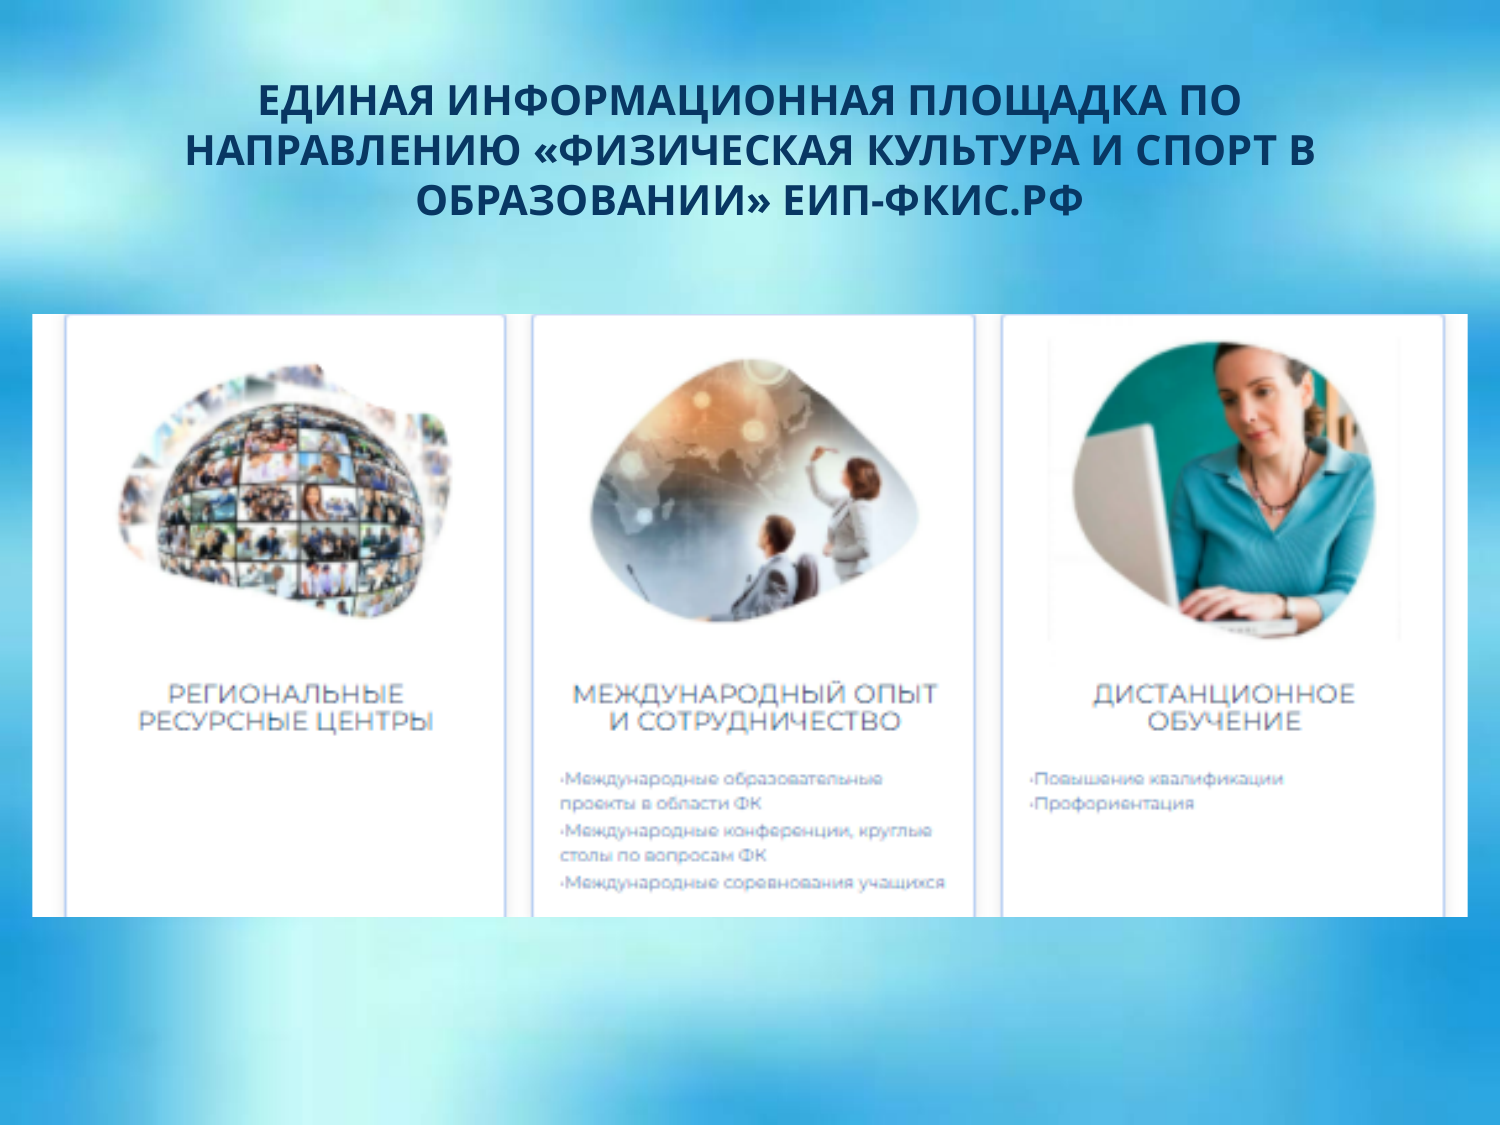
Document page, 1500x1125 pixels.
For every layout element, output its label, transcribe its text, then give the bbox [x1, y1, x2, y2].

picture [0, 0, 1500, 1125]
title ЕДИНАЯ ИНФОРМАЦИОННАЯ ПЛОЩАДКА ПО НАПРАВЛЕНИЮ «ФИЗИЧЕСКАЯ КУЛЬТУРА И СПОРТ В ОБРАЗОВАНИИ» ЕИП-ФКИС.РФ [75, 113, 1425, 185]
